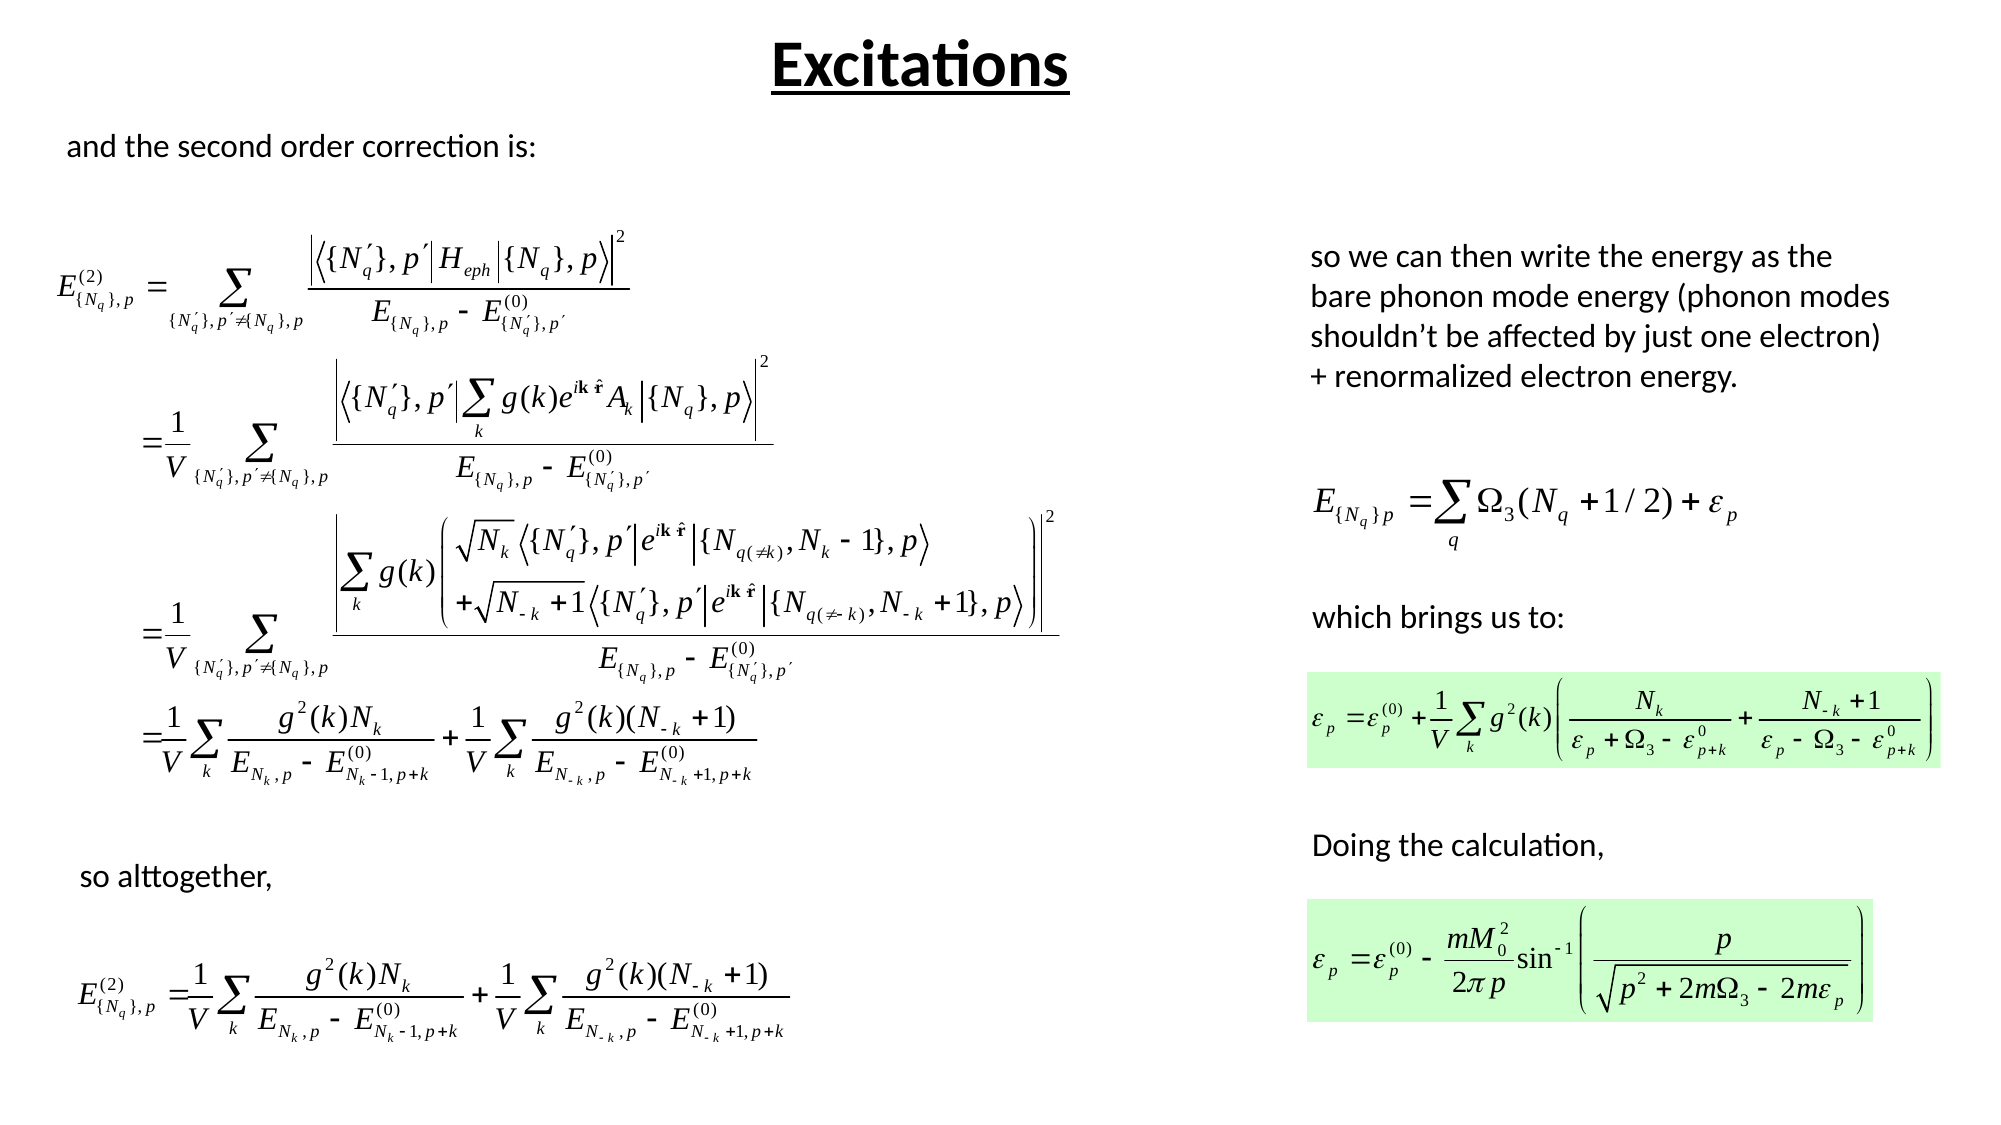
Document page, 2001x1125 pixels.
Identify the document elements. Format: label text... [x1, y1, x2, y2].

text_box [72, 949, 796, 1050]
text_box so we can then write the energy as the bare phonon mode energy (phonon modes shouldn’t be affected by just one electron) + renormalized electron energy. [1295, 227, 1907, 402]
text_box Doing the calculation, [1297, 815, 1908, 871]
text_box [1307, 898, 1873, 1022]
text_box which brings us to: [1297, 588, 1908, 643]
title Excitations [629, 8, 1212, 109]
text_box so alttogether, [64, 846, 676, 902]
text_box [1307, 473, 1746, 558]
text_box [1307, 671, 1941, 768]
text_box and the second order correction is: [51, 117, 663, 172]
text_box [51, 221, 1065, 794]
